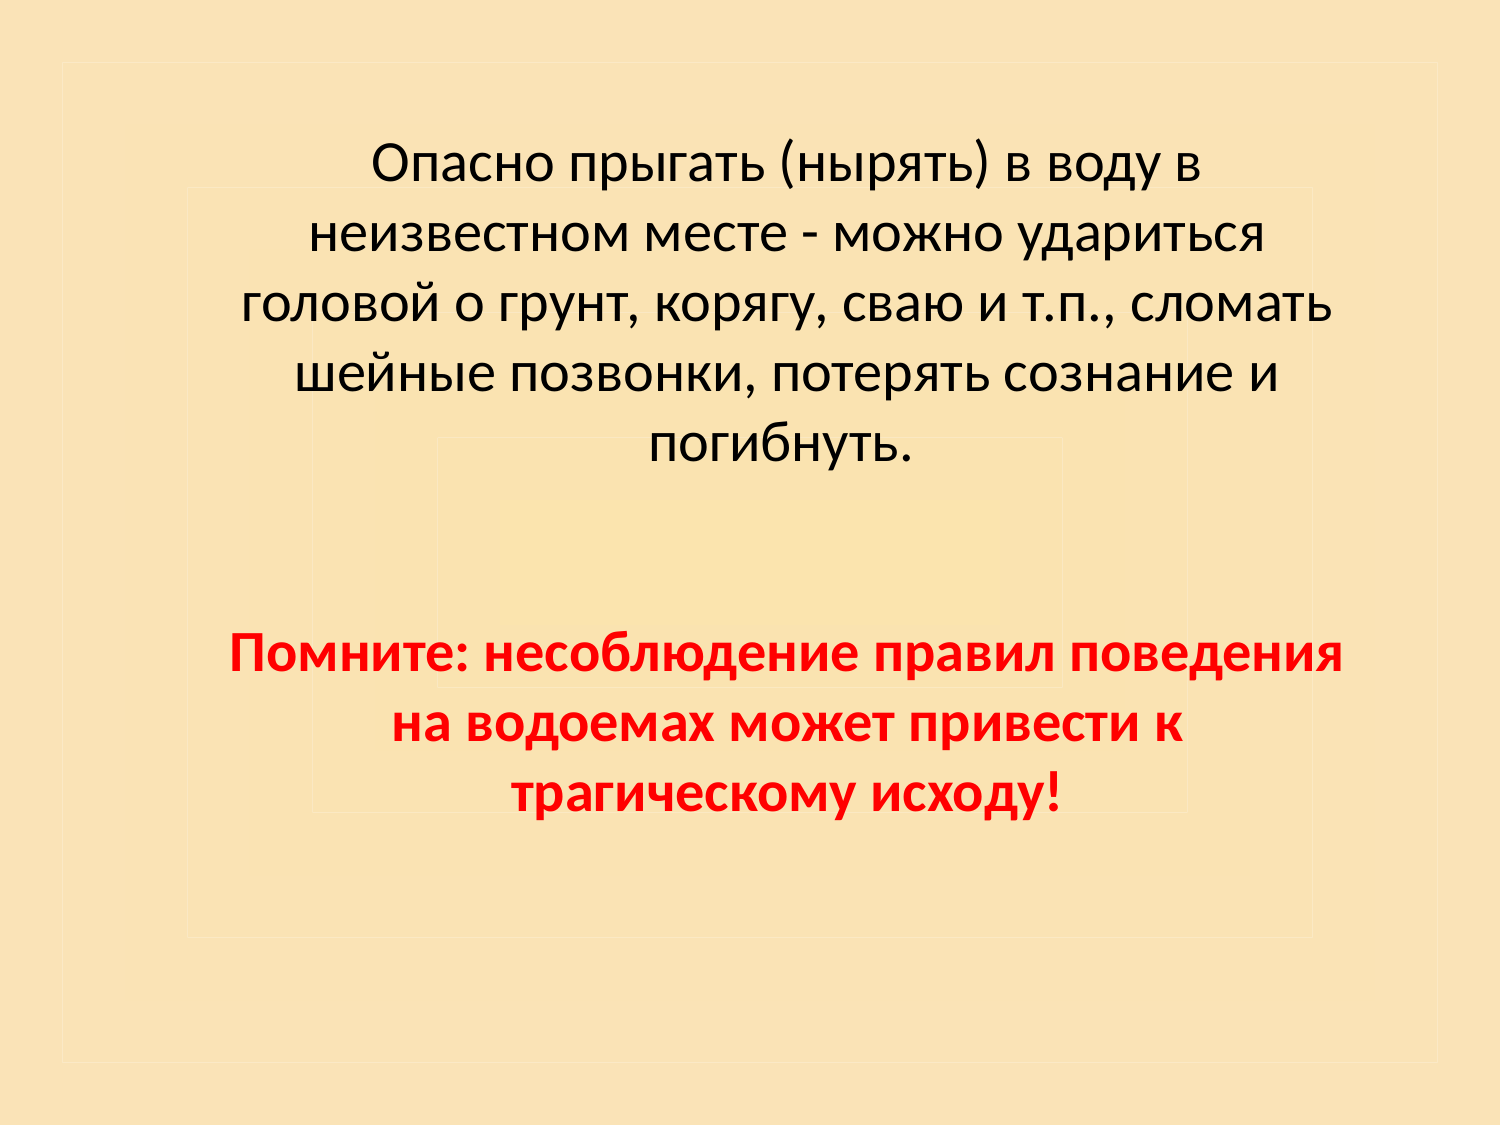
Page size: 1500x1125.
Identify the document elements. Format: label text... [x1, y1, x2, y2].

text_box Опасно прыгать (нырять) в воду в неизвестном месте - можно удариться головой о грунт, корягу, сваю и т.п., сломать шейные позвонки, потерять сознание и погибнуть. Помните: несоблюдение правил поведения на водоемах может привести к трагическому исходу! [200, 116, 1375, 831]
